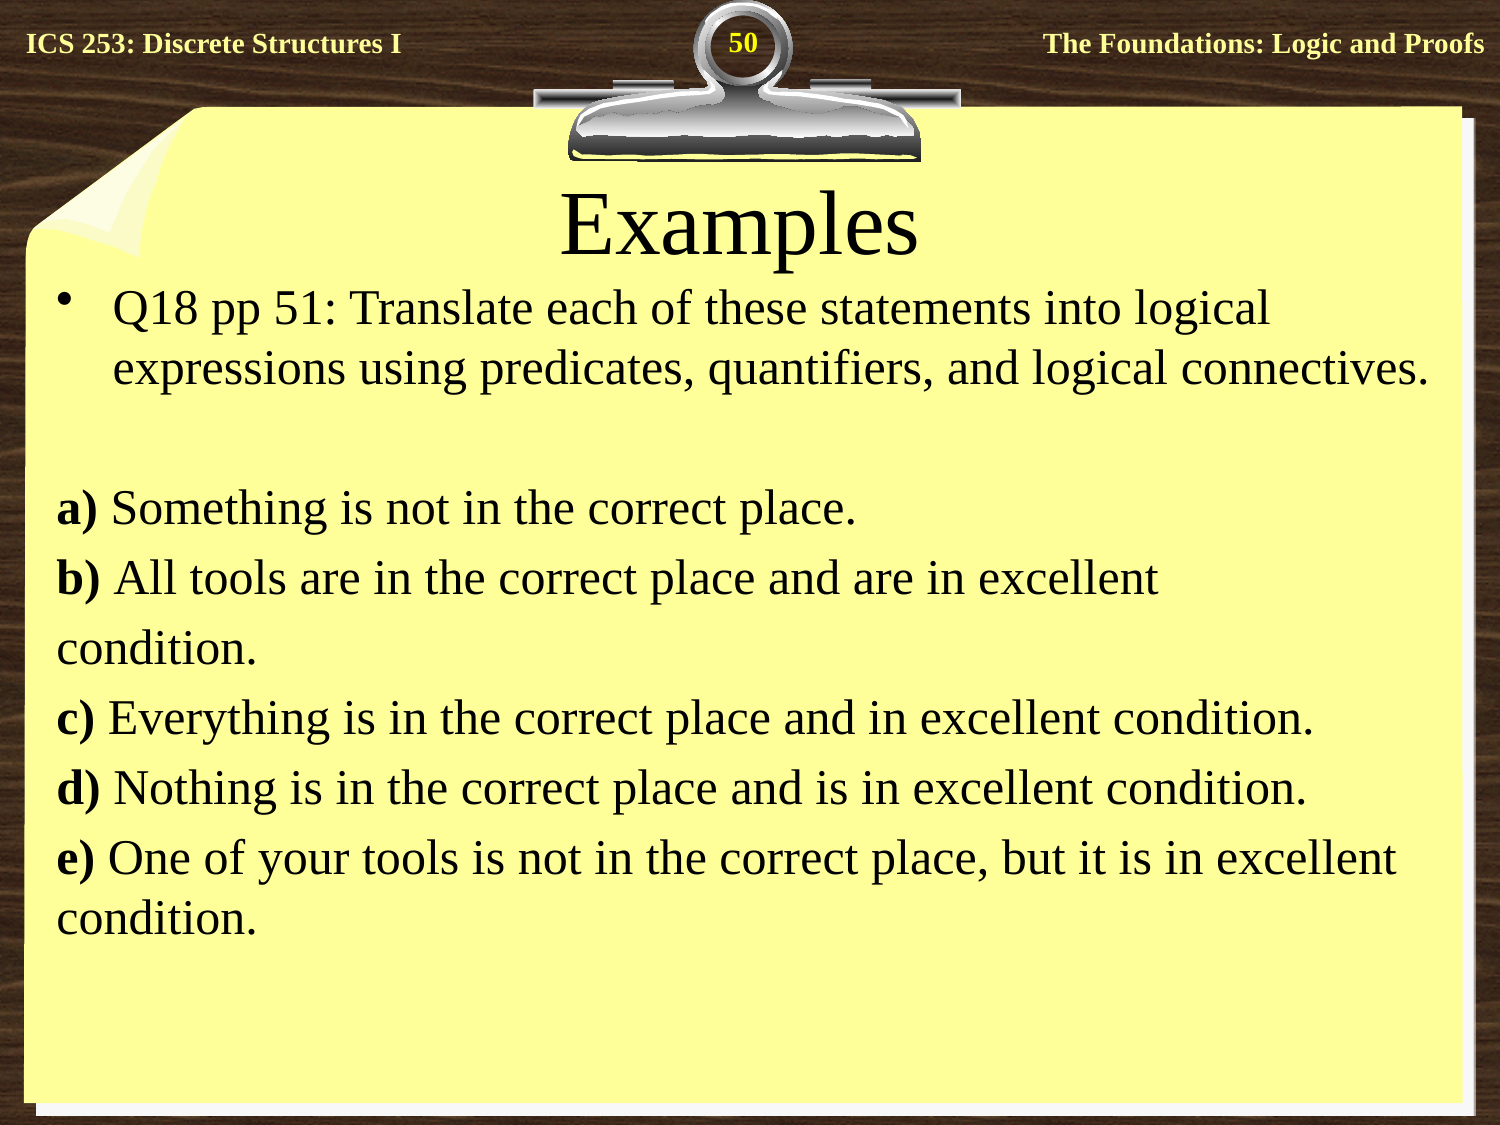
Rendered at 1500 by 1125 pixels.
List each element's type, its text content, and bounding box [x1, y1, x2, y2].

picture [723, 71, 763, 78]
list Q18 pp 51: Translate each of these statements into logical expressions using predicates, quantifiers, and logical connectives. a) Something is not in the correct place. b) All tools are in the correct place and are in excellent condition. c) Everything is in the correct place and in excellent condition. d) Nothing is in the correct place and is in excellent condition. e) One of your tools is not in the correct place, but it is in excellent condition. [41, 267, 1471, 1106]
slide_number 50 [704, 11, 774, 71]
picture [0, 0, 1500, 1125]
title Examples [77, 160, 1403, 267]
